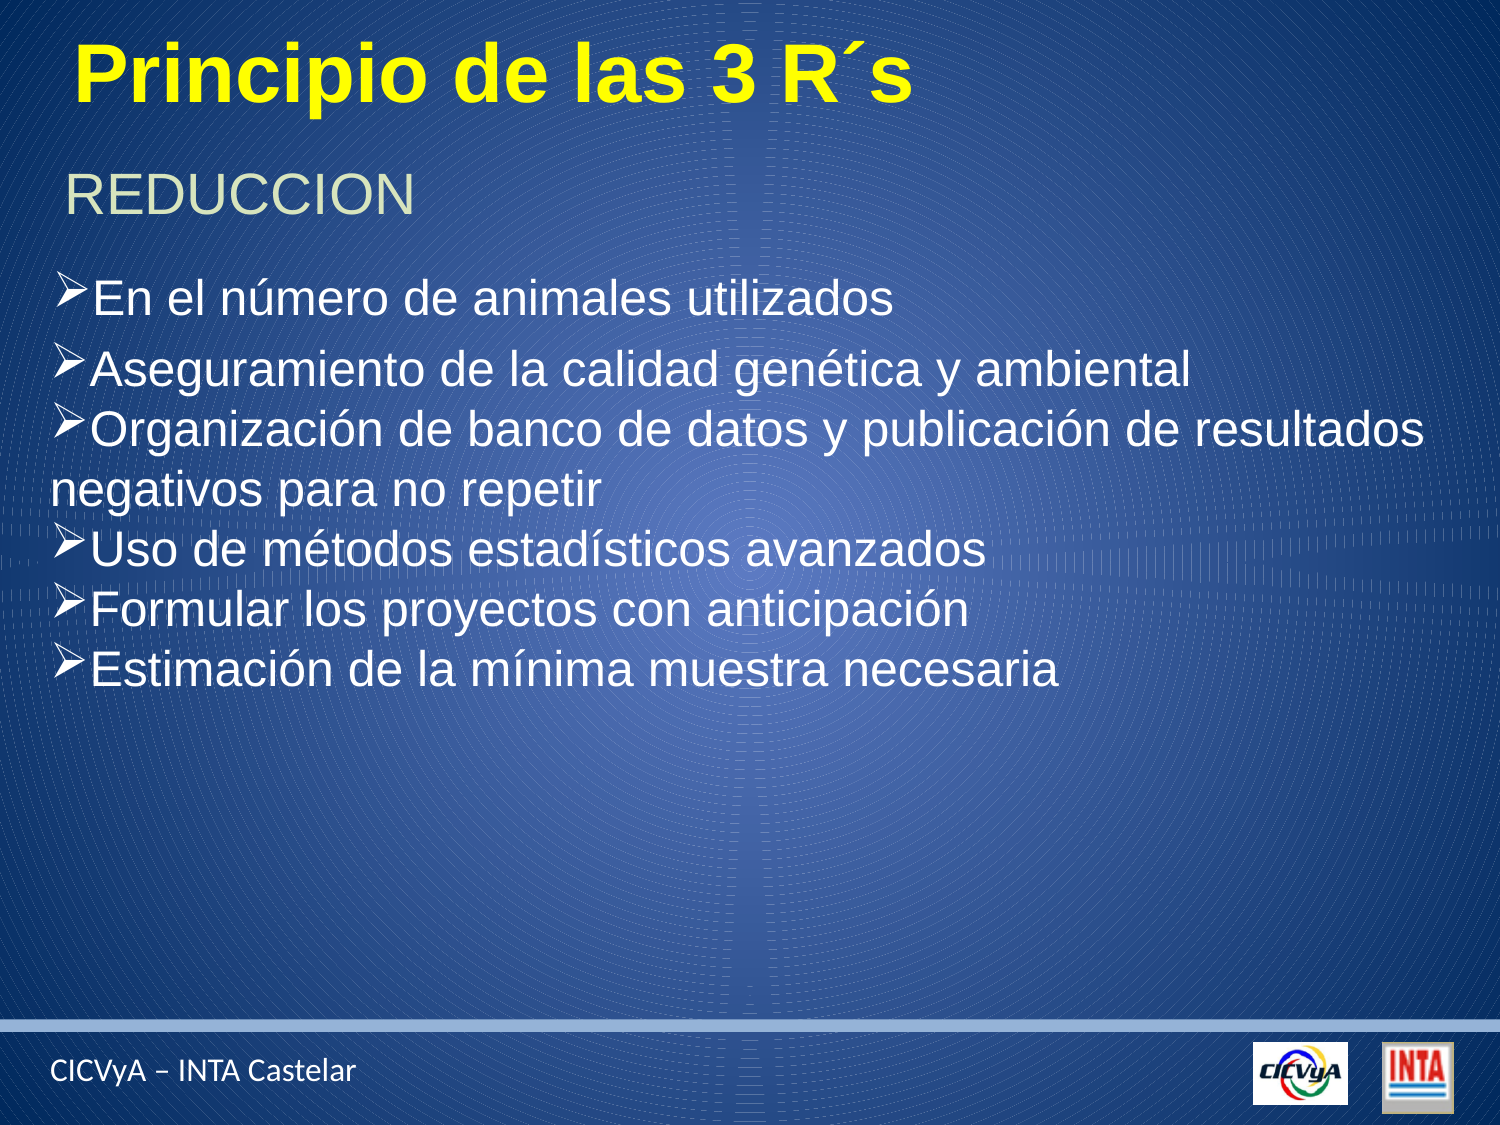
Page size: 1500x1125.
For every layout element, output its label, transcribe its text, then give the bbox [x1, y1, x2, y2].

text_box Principio de las 3 R´s [58, 11, 1465, 97]
picture [1381, 1041, 1454, 1114]
text_box Aseguramiento de la calidad genética y ambiental Organización de banco de datos y publicación de resultados negativos para no repetir Uso de métodos estadísticos avanzados Formular los proyectos con anticipación Estimación de la mínima muestra necesaria [35, 269, 1489, 705]
text_box En el número de animales utilizados [37, 257, 910, 333]
picture [1253, 1042, 1348, 1105]
text_box CICVyA – INTA Castelar [35, 1040, 1075, 1096]
text_box REDUCCION [49, 140, 450, 236]
text_box [0, 1019, 1500, 1032]
